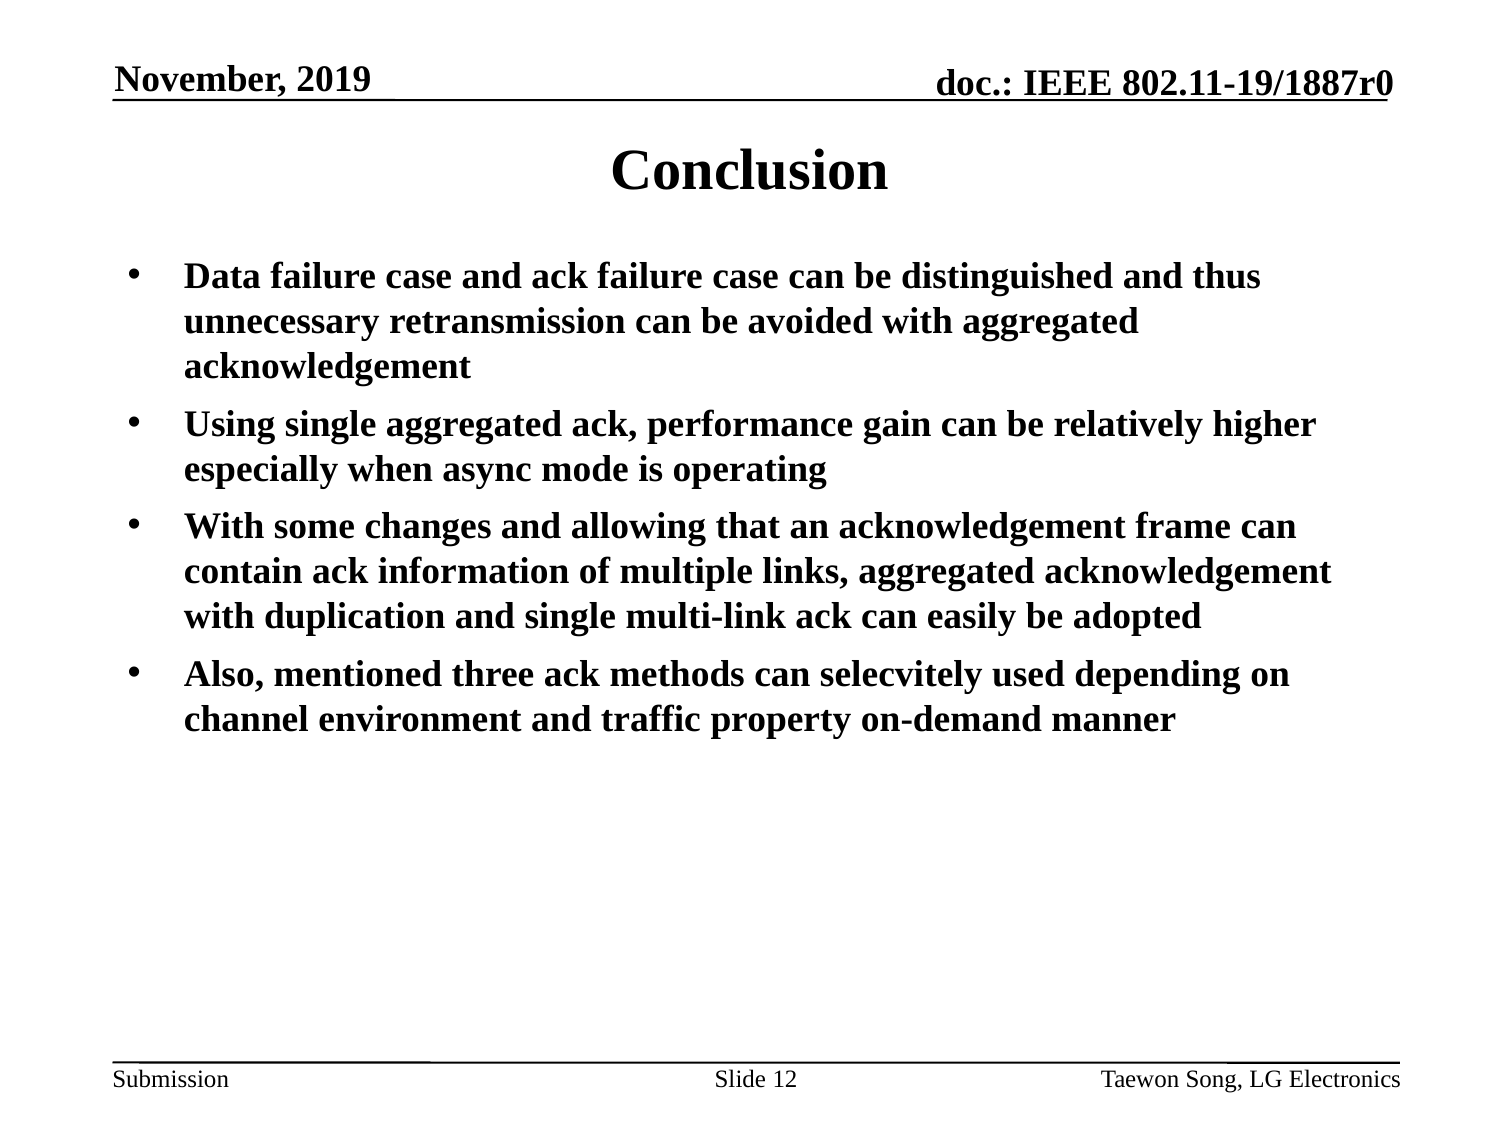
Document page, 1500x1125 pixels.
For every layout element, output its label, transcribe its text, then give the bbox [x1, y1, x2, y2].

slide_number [114, 54, 423, 100]
footer Taewon Song, LG Electronics [878, 1061, 1402, 1093]
title Conclusion [112, 112, 1388, 221]
slide_number Slide 12 [712, 1061, 800, 1123]
list Data failure case and ack failure case can be distinguished and thus unnecessary retransmission can be avoided with aggregated acknowledgement Using single aggregated ack, performance gain can be relatively higher especially when async mode is operating With some changes and allowing that an acknowledgement frame can contain ack information of multiple links, aggregated acknowledgement with duplication and single multi-link ack can easily be adopted Also, mentioned three ack methods can selecvitely used depending on channel environment and traffic property on-demand manner [112, 243, 1388, 1000]
